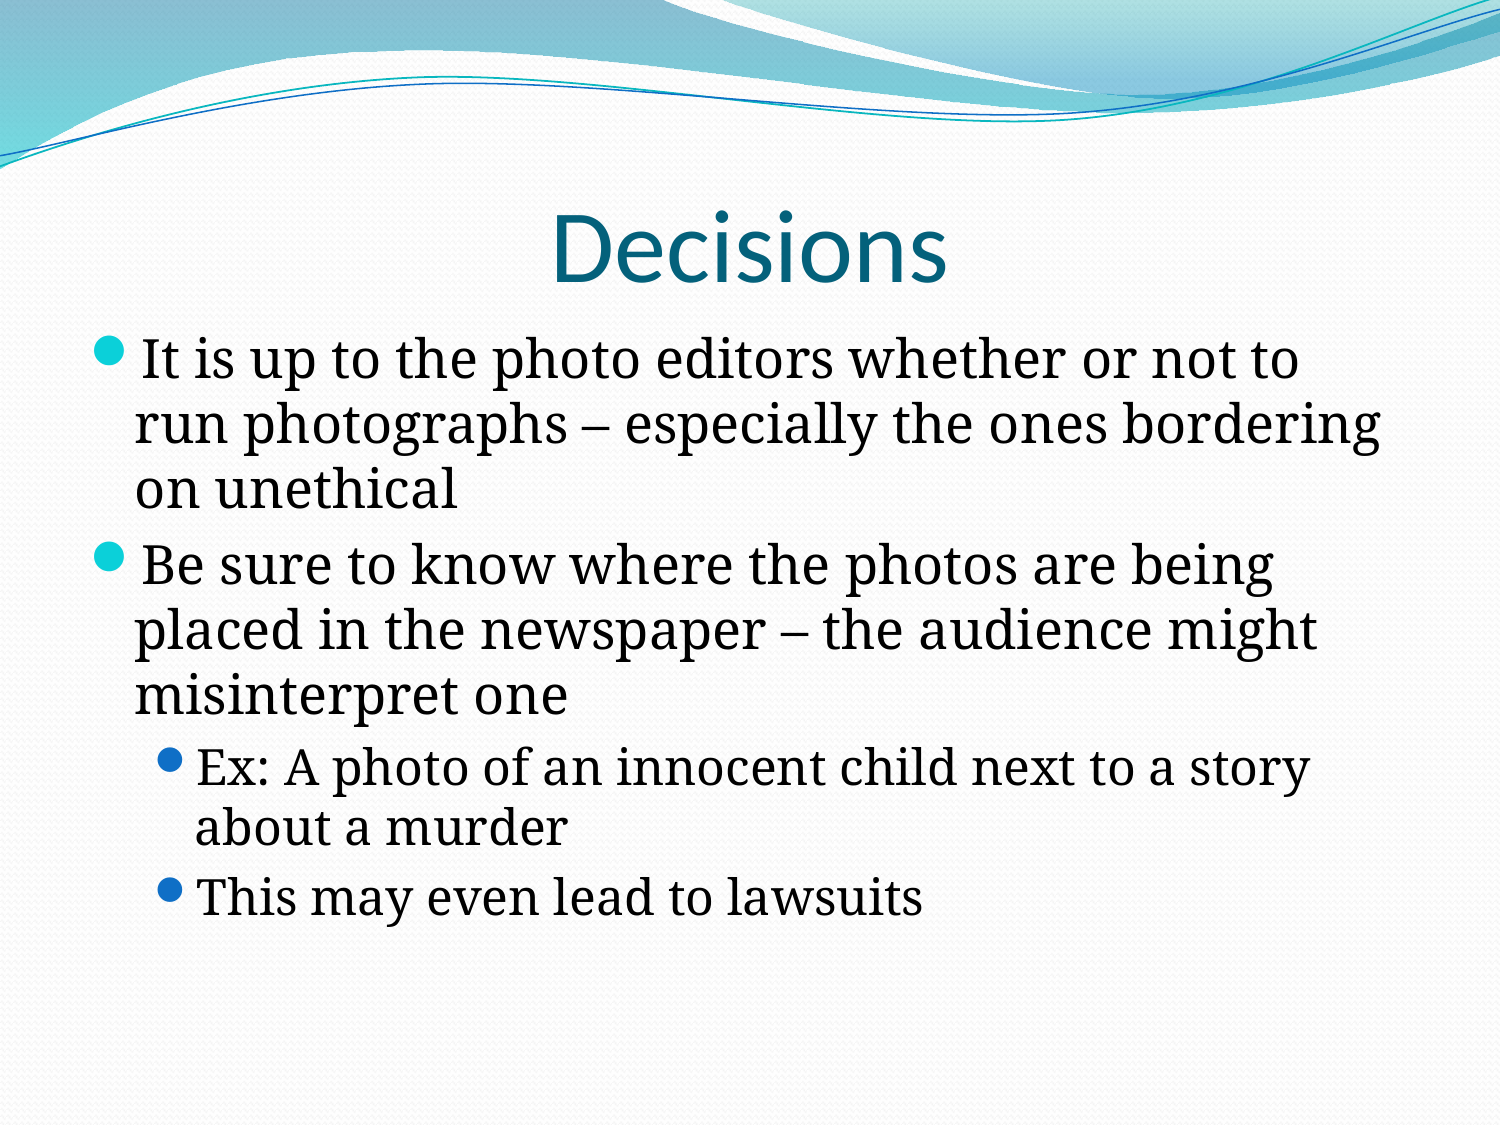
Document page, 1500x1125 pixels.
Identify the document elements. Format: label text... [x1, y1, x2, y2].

list It is up to the photo editors whether or not to run photographs – especially the ones bordering on unethical Be sure to know where the photos are being placed in the newspaper – the audience might misinterpret one Ex: A photo of an innocent child next to a story about a murder This may even lead to lawsuits [75, 317, 1425, 1038]
title Decisions [75, 115, 1425, 303]
